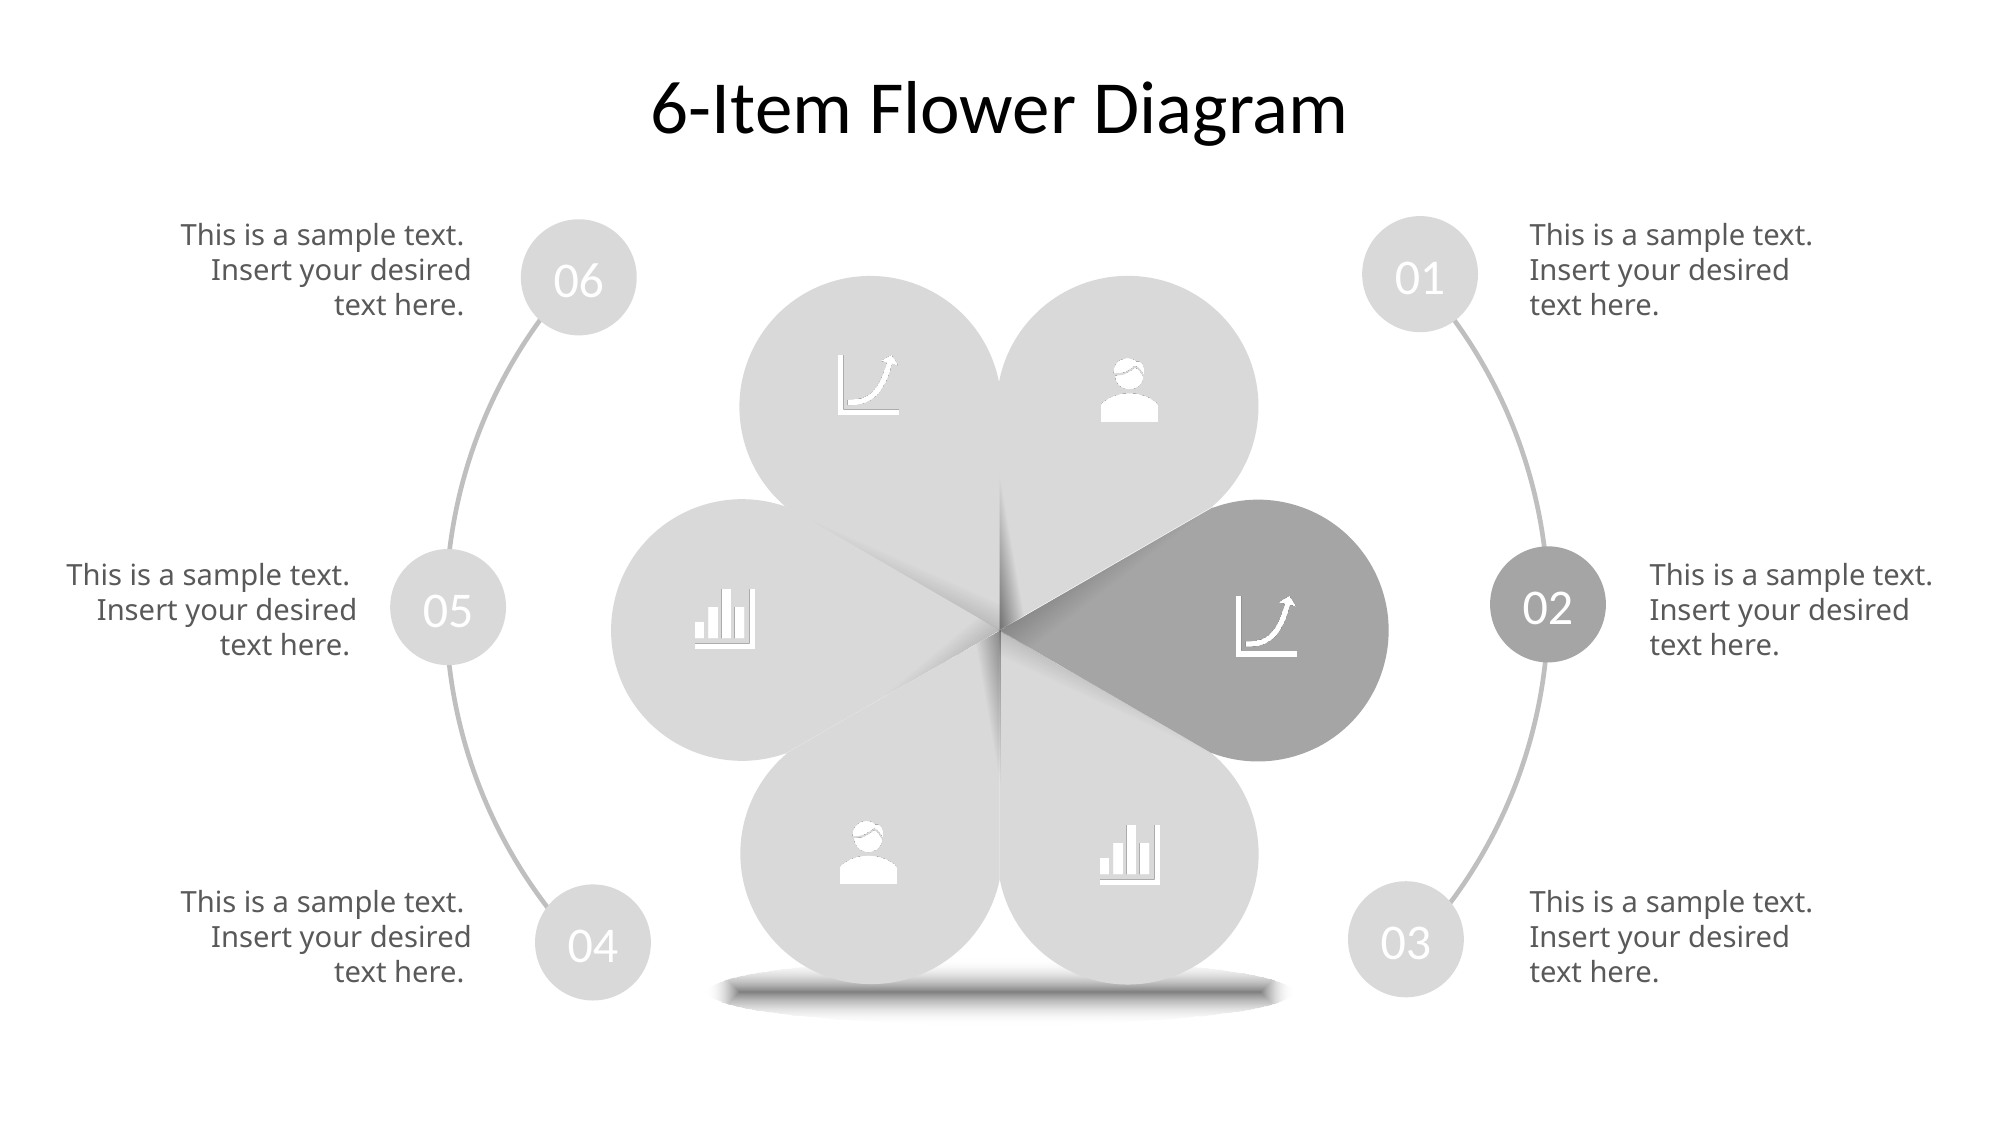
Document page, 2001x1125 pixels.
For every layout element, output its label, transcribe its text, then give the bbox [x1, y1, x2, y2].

text_box 02 [1549, 546, 1606, 663]
picture [1086, 348, 1172, 434]
text_box This is a sample text. Insert your desired text here. [1549, 883, 1832, 989]
text_box This is a sample text. Insert your desired text here. [169, 216, 445, 322]
picture [825, 342, 911, 427]
picture [825, 811, 911, 897]
picture [1223, 583, 1309, 669]
text_box This is a sample text. Insert your desired text here. [1649, 556, 1952, 662]
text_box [445, 118, 1549, 1100]
text_box This is a sample text. Insert your desired text here. [169, 883, 445, 989]
text_box 05 [390, 549, 445, 666]
text_box This is a sample text. Insert your desired text here. [1549, 216, 1832, 322]
picture [1087, 811, 1172, 897]
picture [681, 576, 767, 661]
text_box This is a sample text. Insert your desired text here. [55, 556, 358, 662]
text_box 6-Item Flower Diagram [99, 45, 1900, 162]
